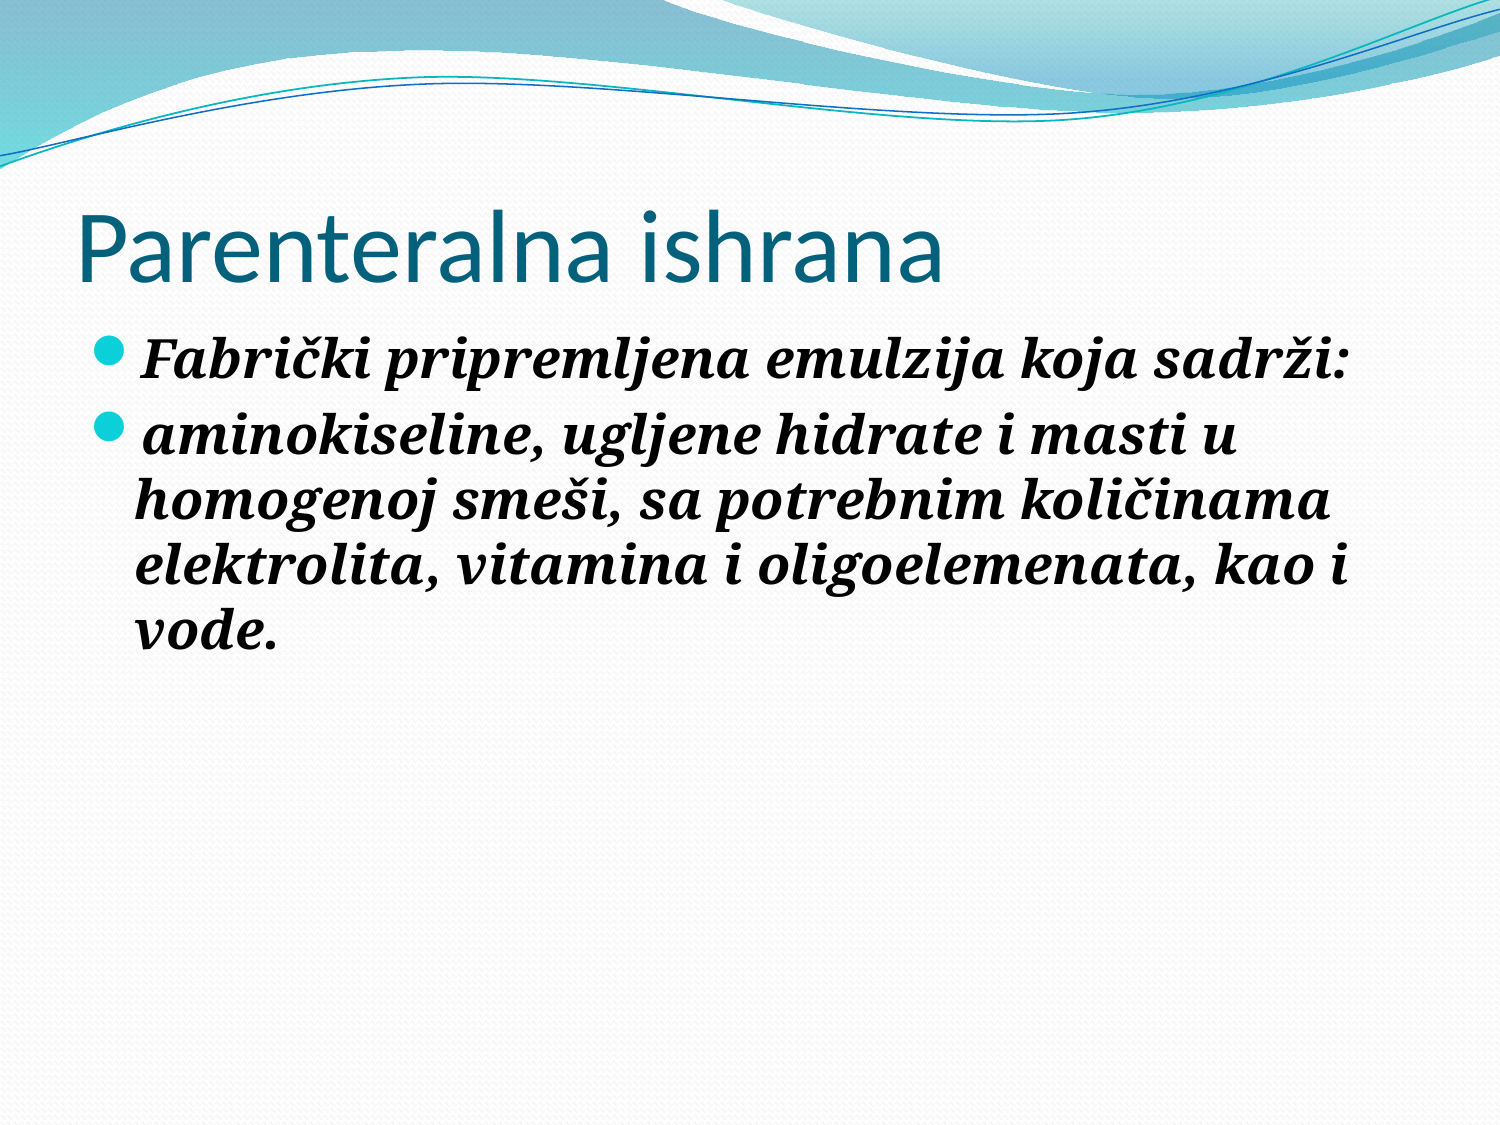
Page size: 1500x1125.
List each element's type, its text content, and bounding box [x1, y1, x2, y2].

list Fabrički pripremljena emulzija koja sadrži: aminokiseline, ugljene hidrate i masti u homogenoj smeši, sa potrebnim količinama elektrolita, vitamina i oligoelemenata, kao i vode. [75, 317, 1425, 1038]
title Parenteralna ishrana [75, 115, 1425, 303]
